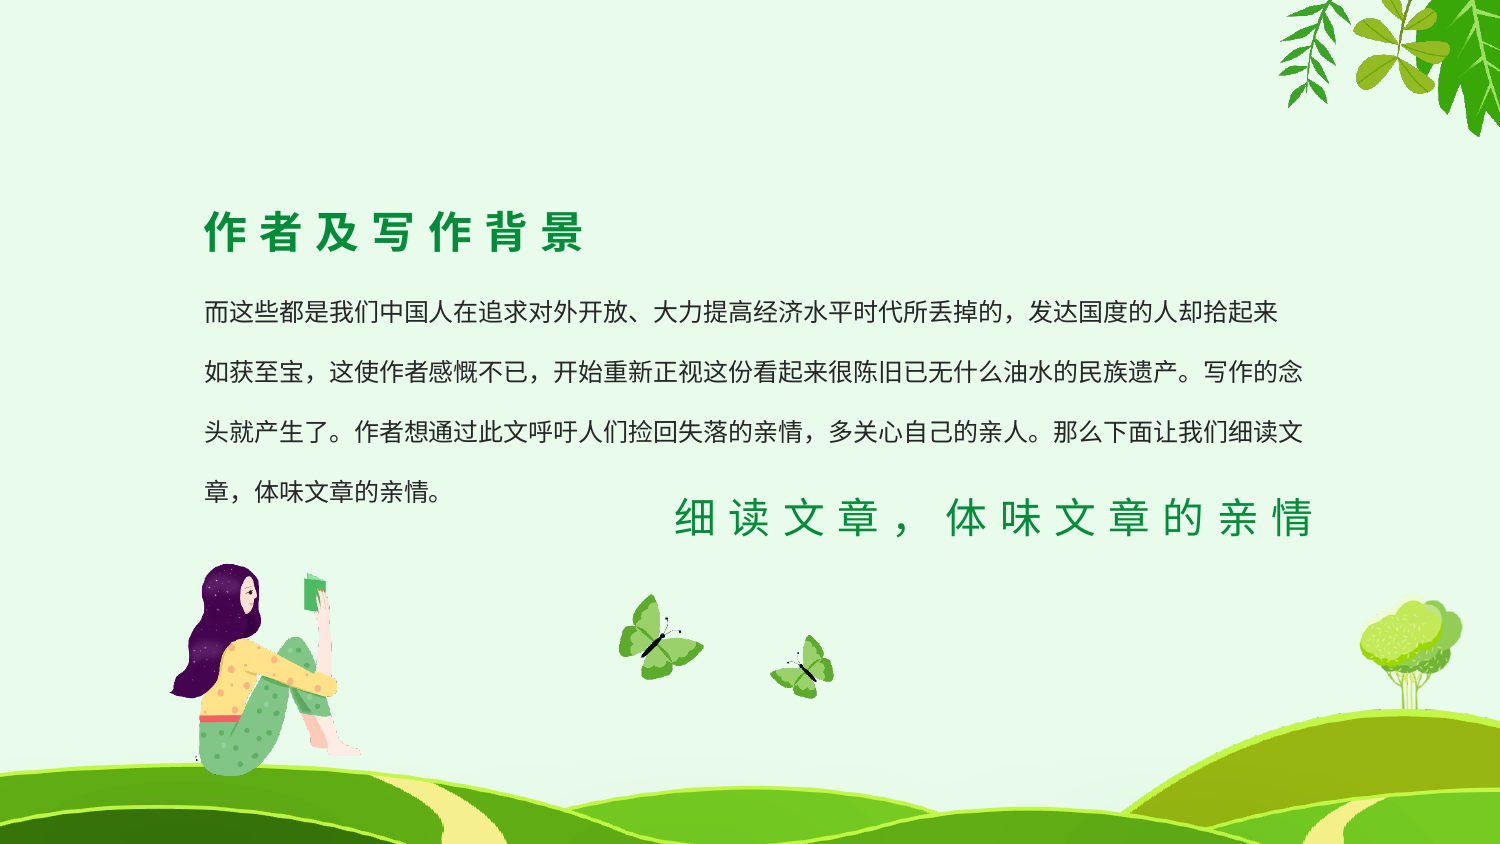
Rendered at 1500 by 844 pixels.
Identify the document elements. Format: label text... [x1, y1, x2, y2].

text_box 细读文章，体味文章的亲情 [659, 484, 1329, 550]
text_box 作者及写作背景 [188, 196, 713, 265]
text_box 而这些都是我们中国人在追求对外开放、大力提高经济水平时代所丢掉的，发达国度的人却拾起来 如获至宝，这使作者感慨不已，开始重新正视这份看起来很陈旧已无什么油水的民族遗产。写作的念头就产生了。作者想通过此文呼吁人们捡回失落的亲情，多关心自己的亲人。那么下面让我们细读文章，体味文章的亲情。 [189, 259, 1340, 514]
picture [1273, 0, 1500, 147]
picture [596, 580, 714, 695]
picture [0, 540, 1500, 844]
